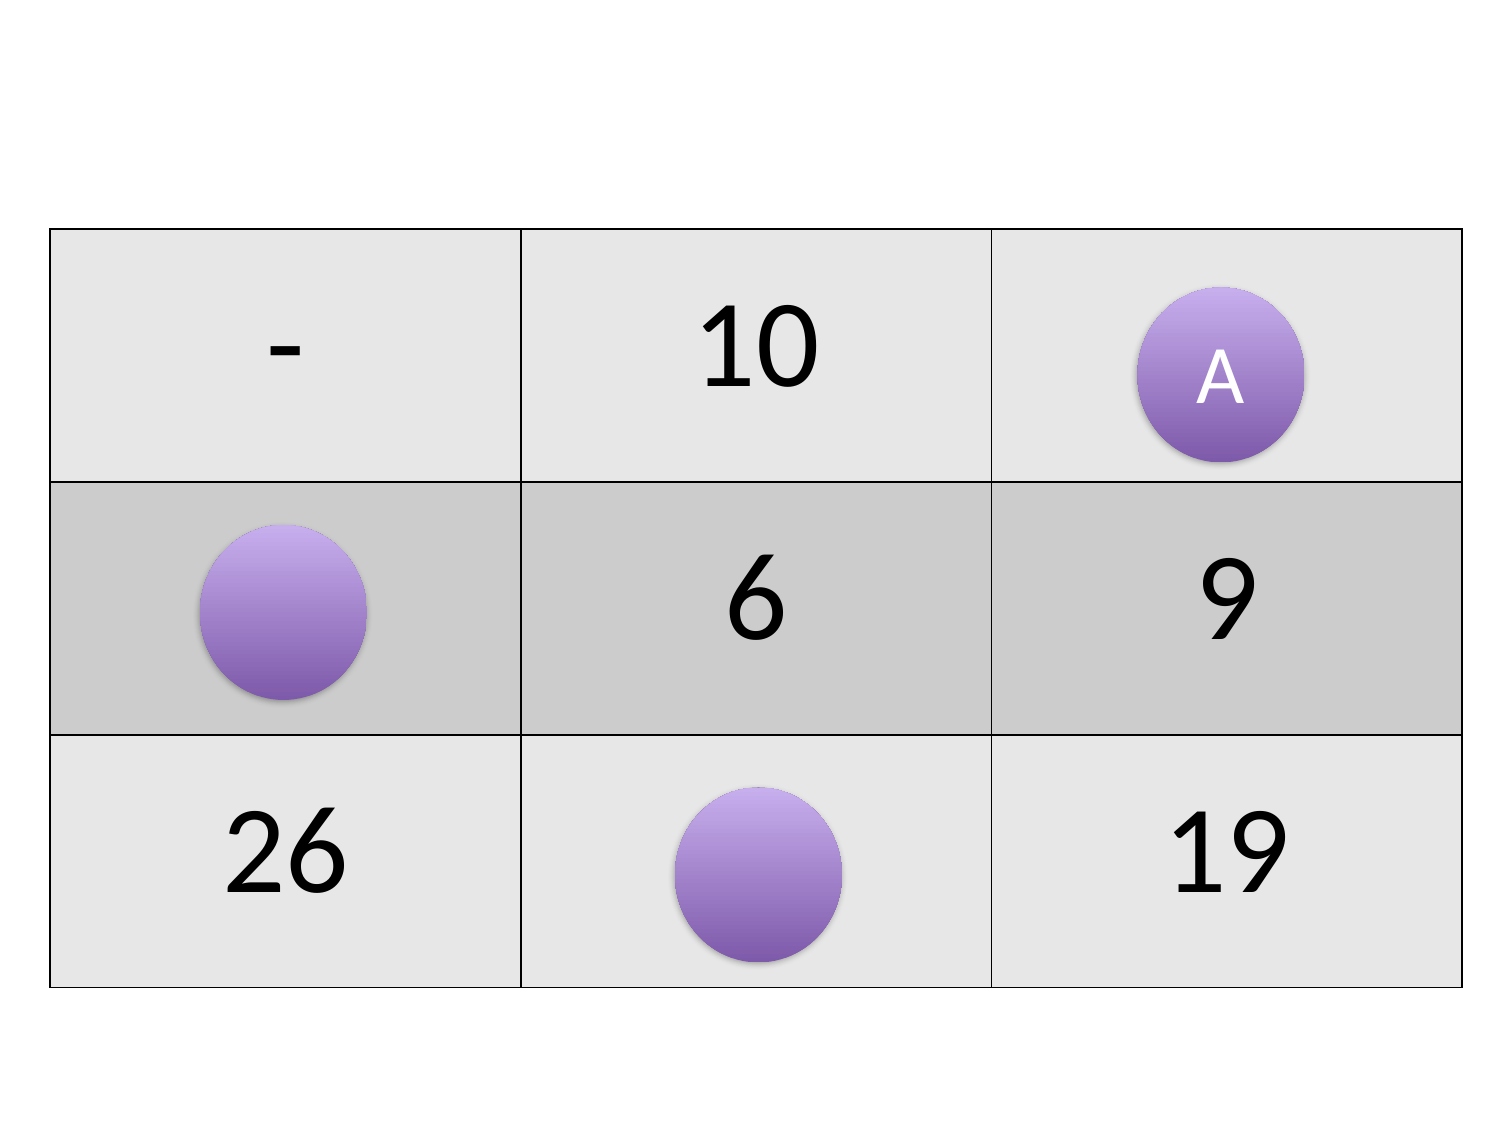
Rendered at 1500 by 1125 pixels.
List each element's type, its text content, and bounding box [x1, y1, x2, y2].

table_header - [51, 230, 520, 481]
table_cell 16 [51, 483, 520, 734]
table_cell 6 [522, 483, 991, 734]
text_box [199, 524, 367, 700]
text_box A [1137, 287, 1305, 463]
table_header 7 [992, 230, 1461, 481]
table_cell 19 [992, 736, 1461, 987]
table_cell 26 [51, 736, 520, 987]
table_header 10 [522, 230, 991, 481]
table_cell 9 [992, 483, 1461, 734]
table_cell 16 [522, 736, 991, 987]
text_box [674, 787, 842, 963]
